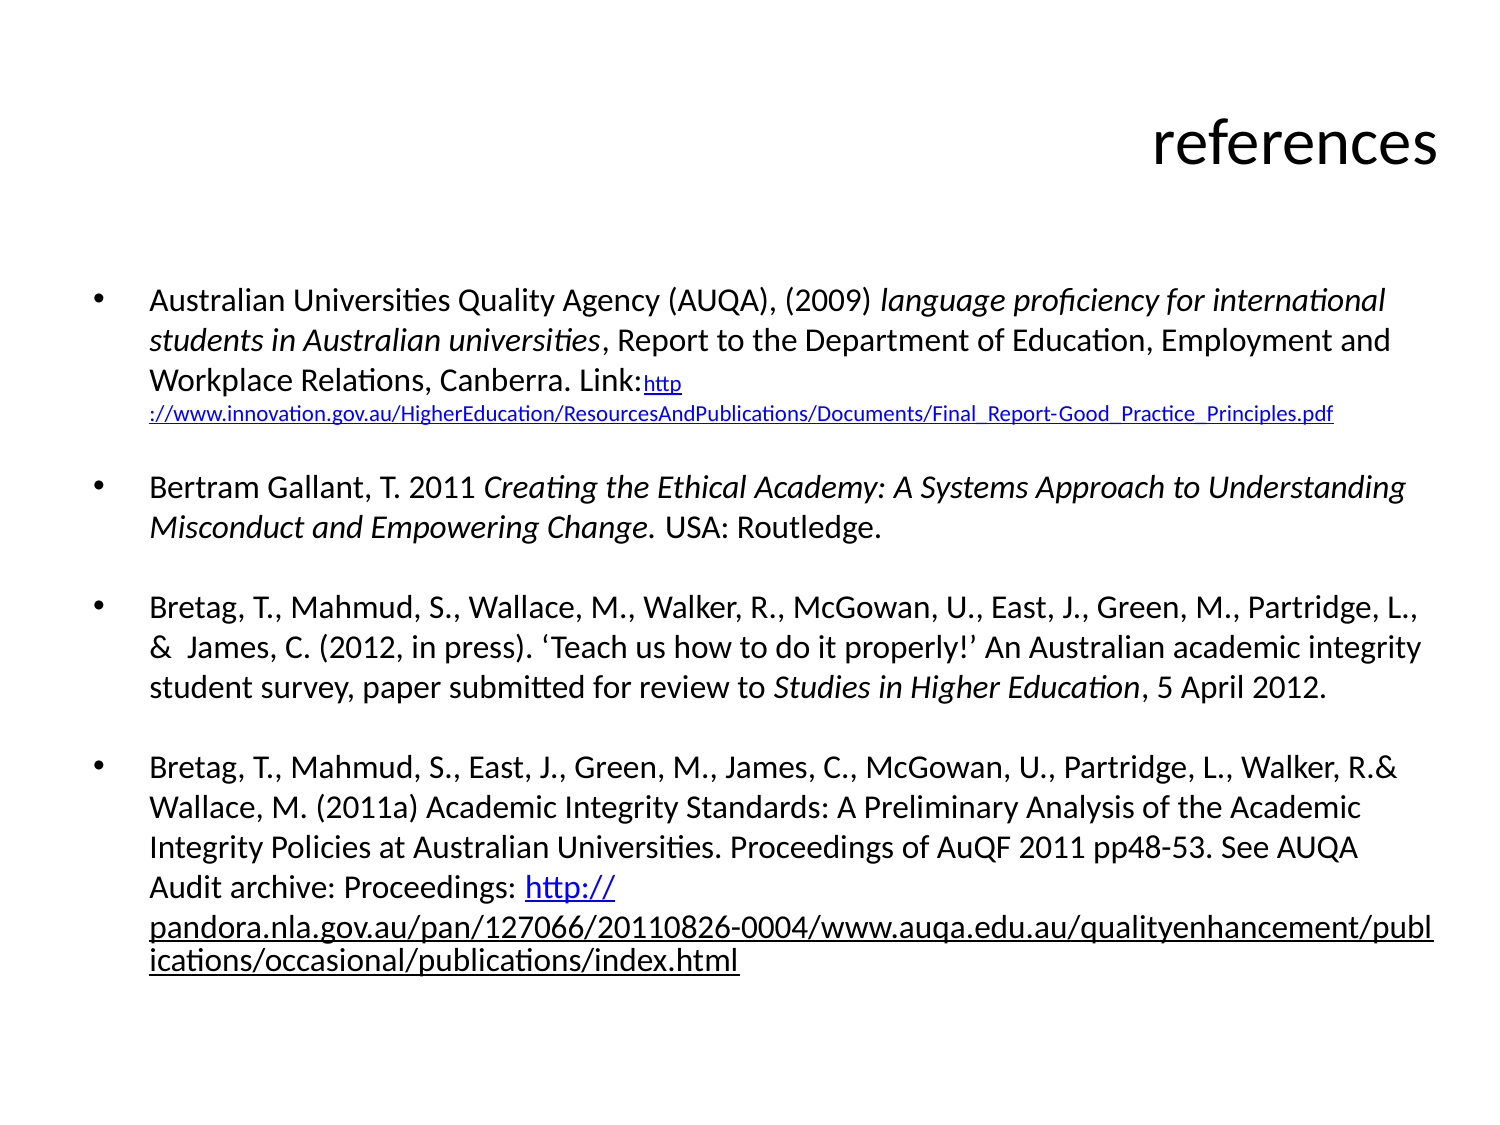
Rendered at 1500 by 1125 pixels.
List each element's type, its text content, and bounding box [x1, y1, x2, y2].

text_box references Australian Universities Quality Agency (AUQA), (2009) language proficiency for international students in Australian universities, Report to the Department of Education, Employment and Workplace Relations, Canberra. Link:‪http://www.innovation.gov.au/HigherEducation/ResourcesAndPublications/Documents/Final_Report-Good_Practice_Principles.pdf Bertram Gallant, T. 2011 Creating the Ethical Academy: A Systems Approach to Understanding Misconduct and Empowering Change. USA: Routledge. Bretag, T., Mahmud, S., Wallace, M., Walker, R., McGowan, U., East, J., Green, M., Partridge, L., & James, C. (2012, in press). ‘Teach us how to do it properly!’ An Australian academic integrity student survey, paper submitted for review to Studies in Higher Education, 5 April 2012. Bretag, T., Mahmud, S., East, J., Green, M., James, C., McGowan, U., Partridge, L., Walker, R.& Wallace, M. (2011a) Academic Integrity Standards: A Preliminary Analysis of the Academic Integrity Policies at Australian Universities. Proceedings of AuQF 2011 pp48-53. See AUQA Audit archive: Proceedings: http://pandora.nla.gov.au/pan/127066/20110826-0004/www.auqa.edu.au/qualityenhancement/publications/occasional/publications/index.html [78, 0, 1453, 1032]
